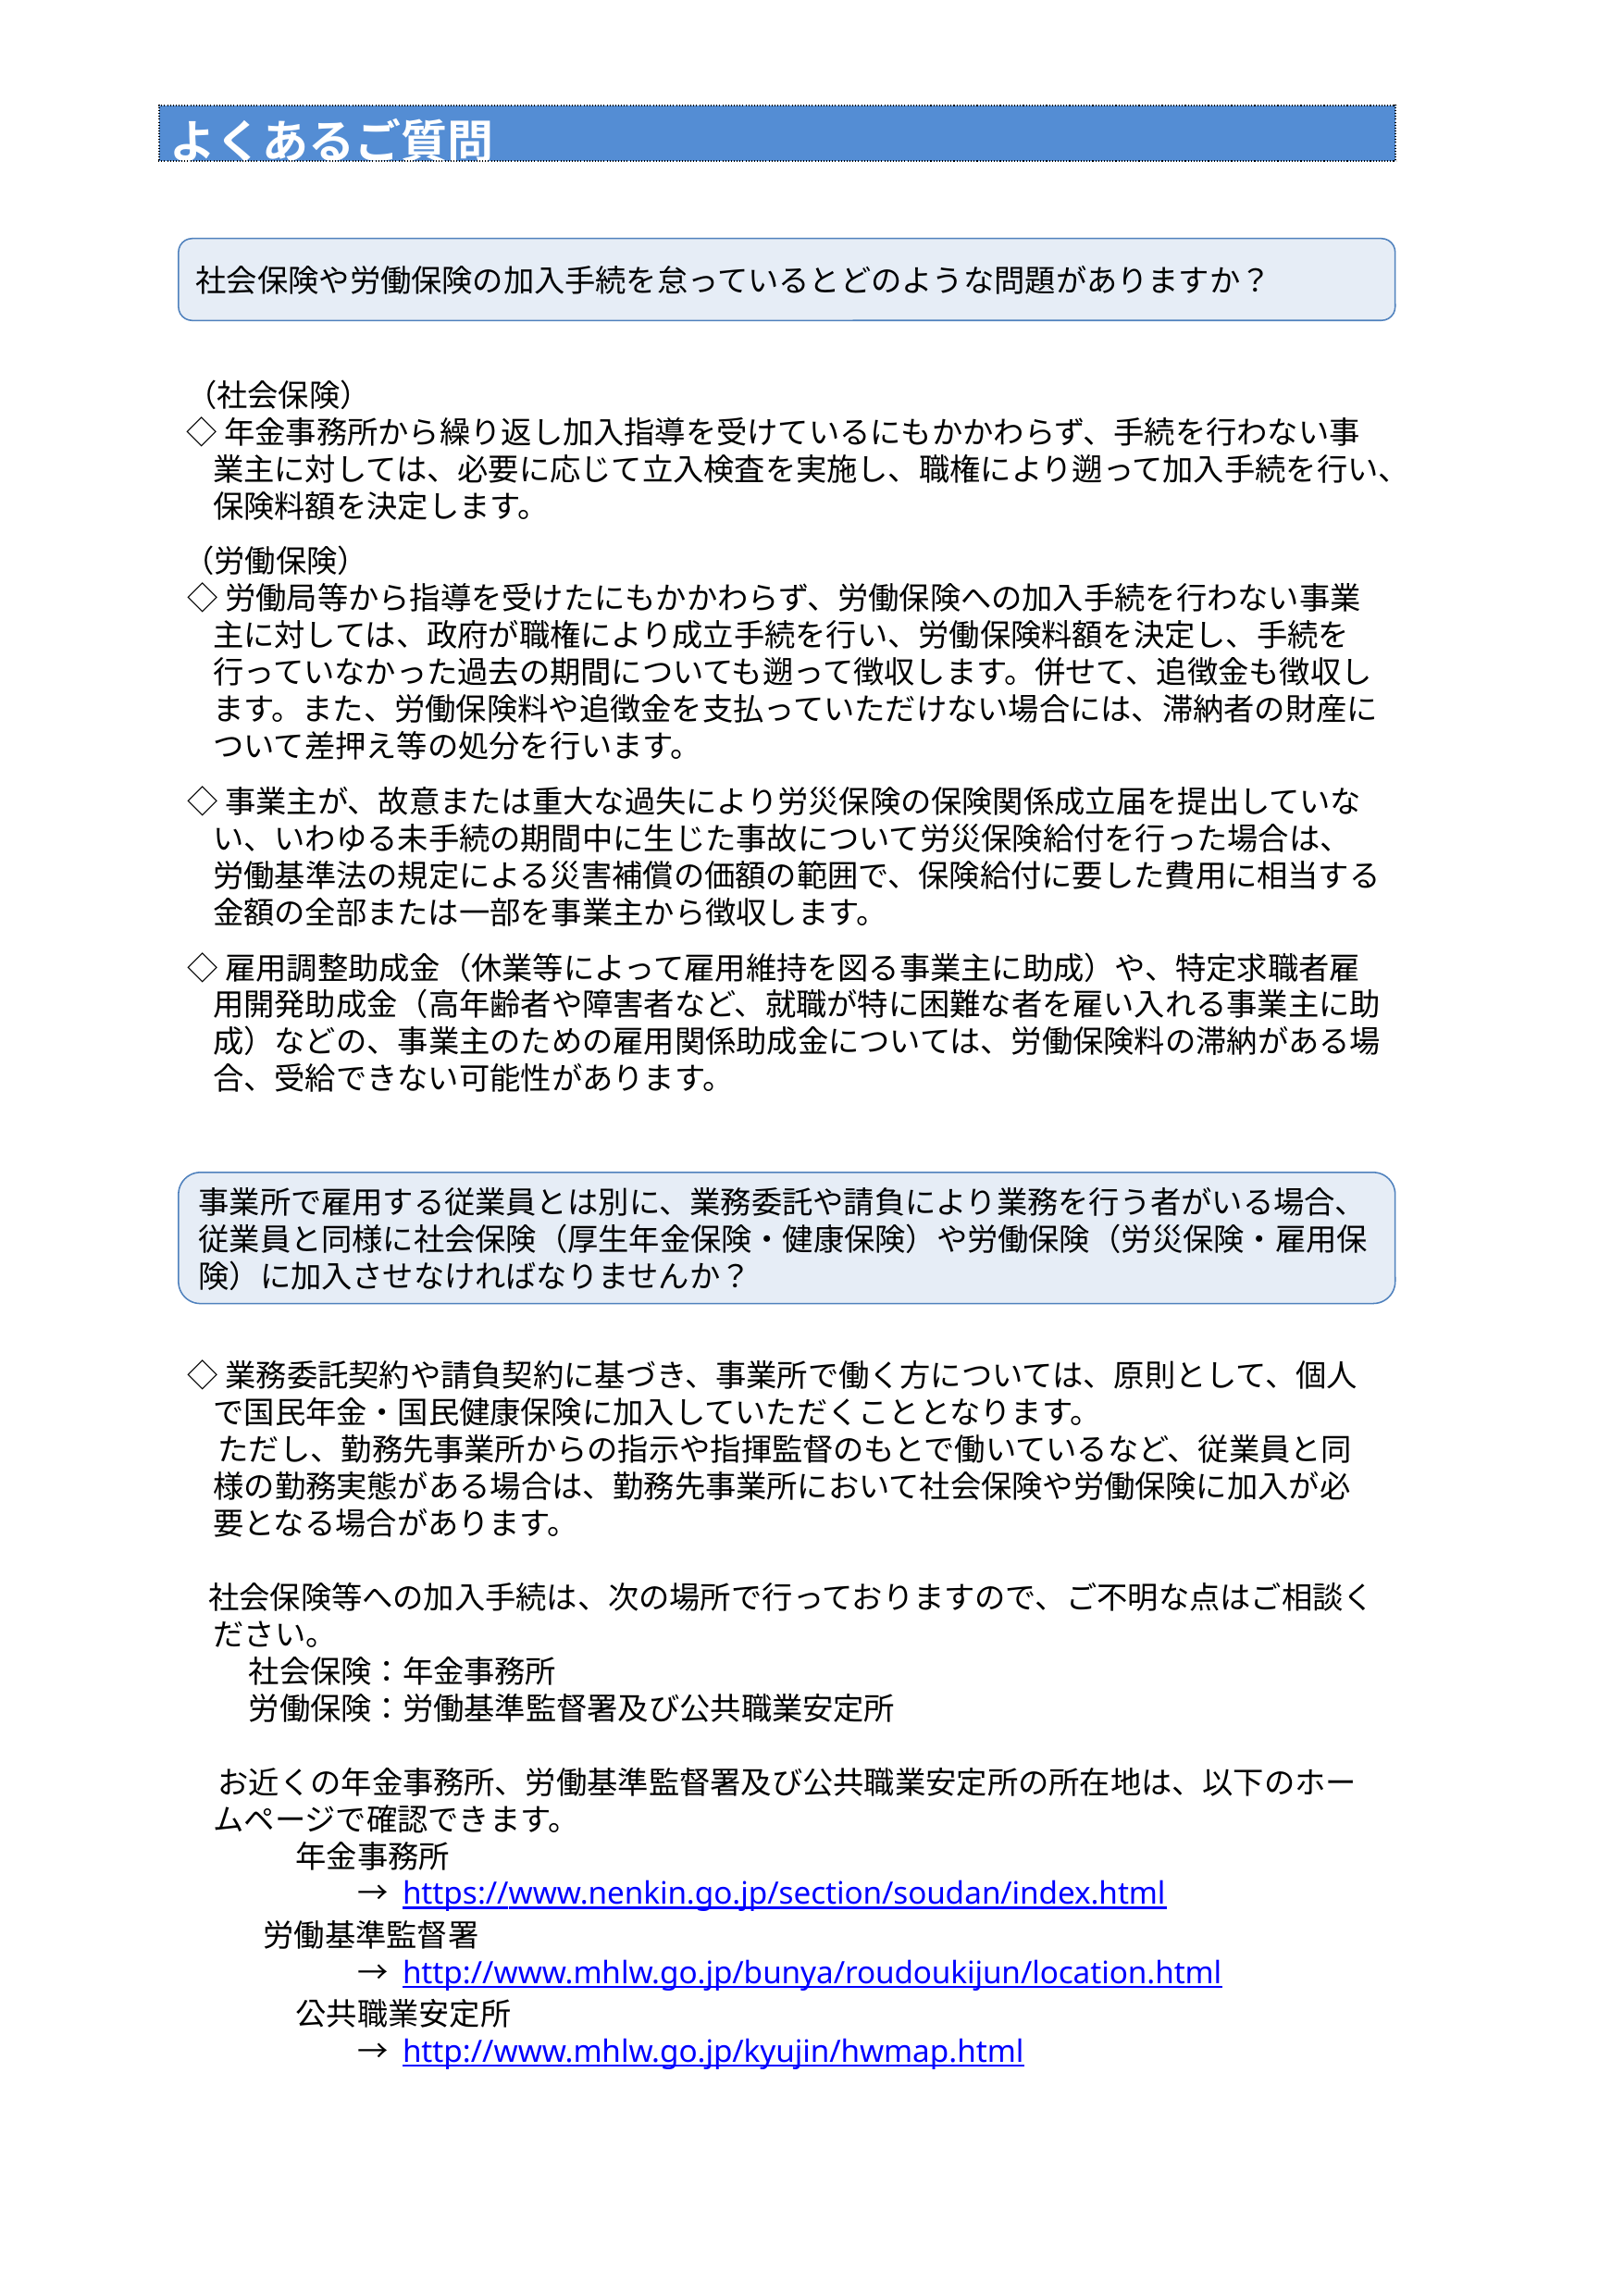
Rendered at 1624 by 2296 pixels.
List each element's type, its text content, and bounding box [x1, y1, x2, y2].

text_box 社会保険や労働保険の加入手続を怠っているとどのような問題がありますか？ [176, 236, 1397, 323]
table_header よくあるご質問 [159, 105, 1395, 161]
text_box （社会保険） ◇年金事務所から繰り返し加入指導を受けているにもかかわらず、手続を行わない事業主に対しては、必要に応じて立入検査を実施し、職権により遡って加入手続を行い、保険料額を決定します。 （労働保険） ◇労働局等から指導を受けたにもかかわらず、労働保険への加入手続を行わない事業主に対しては、政府が職権により成立手続を行い、労働保険料額を決定し、手続を行っていなかった過去の期間についても遡って徴収します。併せて、追徴金も徴収します。また、労働保険料や追徴金を支払っていただけない場合には、滞納者の財産について差押え等の処分を行います。 ◇事業主が、故意または重大な過失により労災保険の保険関係成立届を提出していない、いわゆる未手続の期間中に生じた事故について労災保険給付を行った場合は、労働基準法の規定による災害補償の価額の範囲で、保険給付に要した費用に相当する金額の全部または一部を事業主から徴収します。 ◇雇用調整助成金（休業等によって雇用維持を図る事業主に助成）や、特定求職者雇用開発助成金（高年齢者や障害者など、就職が特に困難な者を雇い入れる事業主に助成）などの、事業主のための雇用関係助成金については、労働保険料の滞納がある場合、受給できない可能性があります。 [158, 331, 1395, 1103]
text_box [158, 1172, 1395, 2112]
